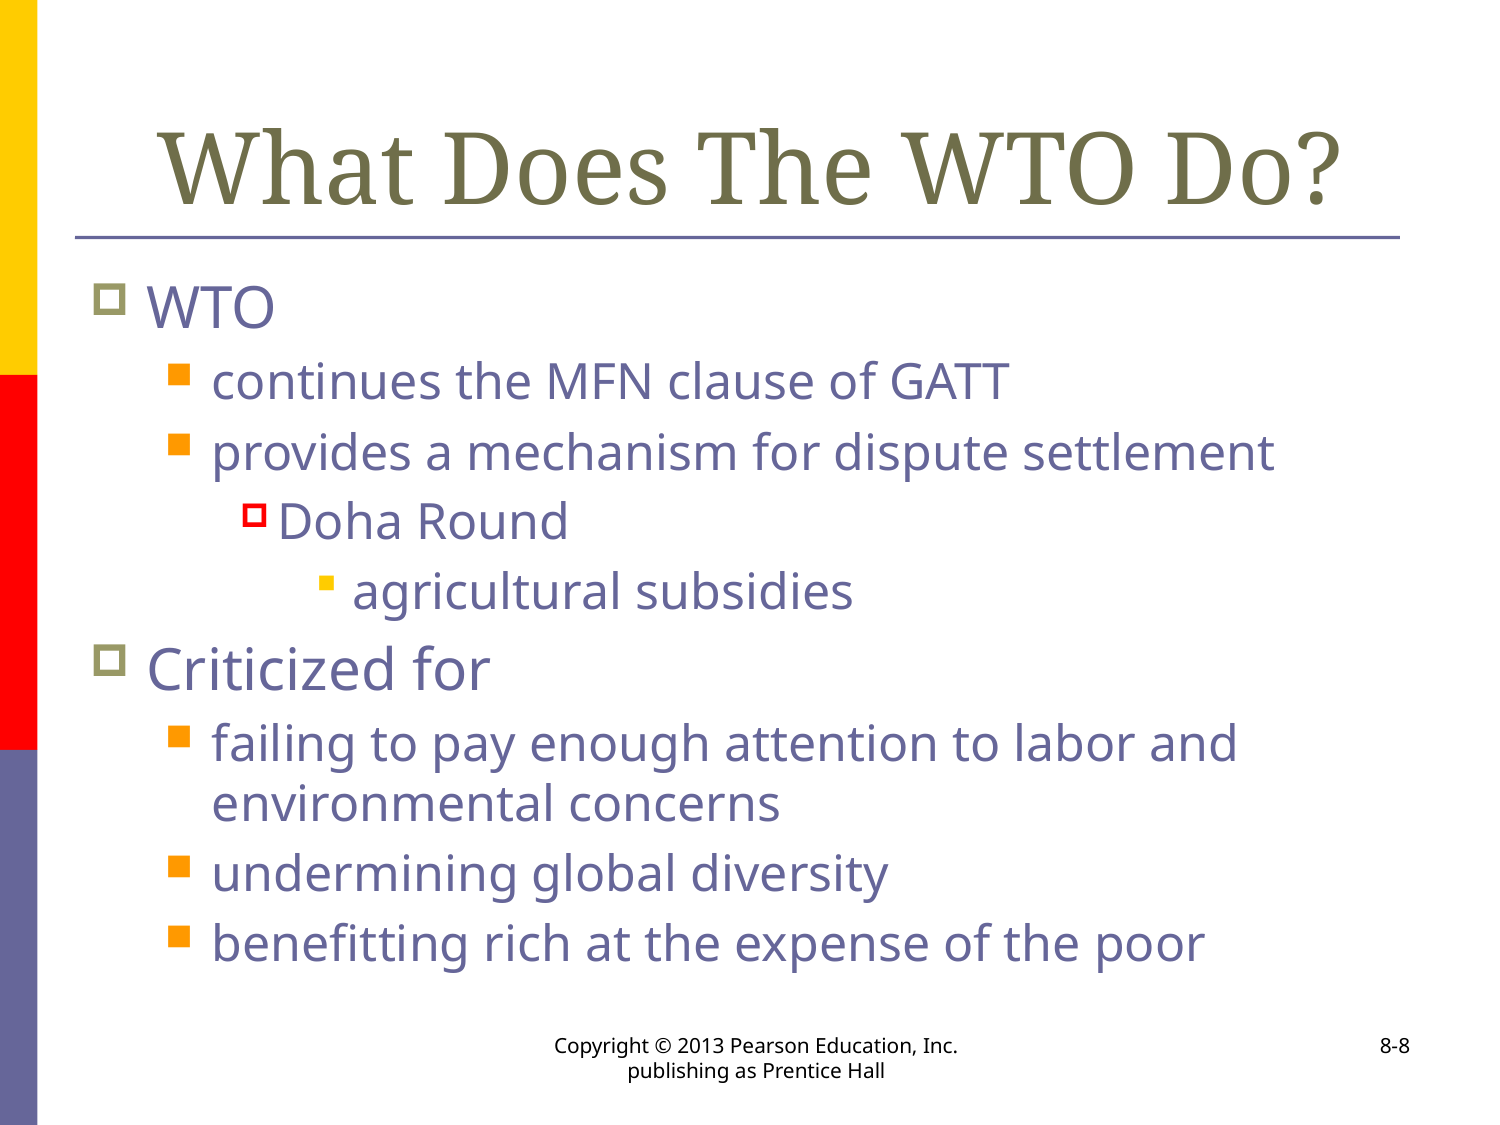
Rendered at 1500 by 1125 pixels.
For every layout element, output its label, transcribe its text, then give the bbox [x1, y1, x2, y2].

list WTO continues the MFN clause of GATT provides a mechanism for dispute settlement Doha Round agricultural subsidies Criticized for failing to pay enough attention to labor and environmental concerns undermining global diversity benefitting rich at the expense of the poor [75, 262, 1425, 1006]
slide_number 8-8 [1074, 1025, 1425, 1100]
title What Does The WTO Do? [75, 45, 1425, 233]
footer Copyright © 2013 Pearson Education, Inc. publishing as Prentice Hall [500, 1025, 1013, 1100]
